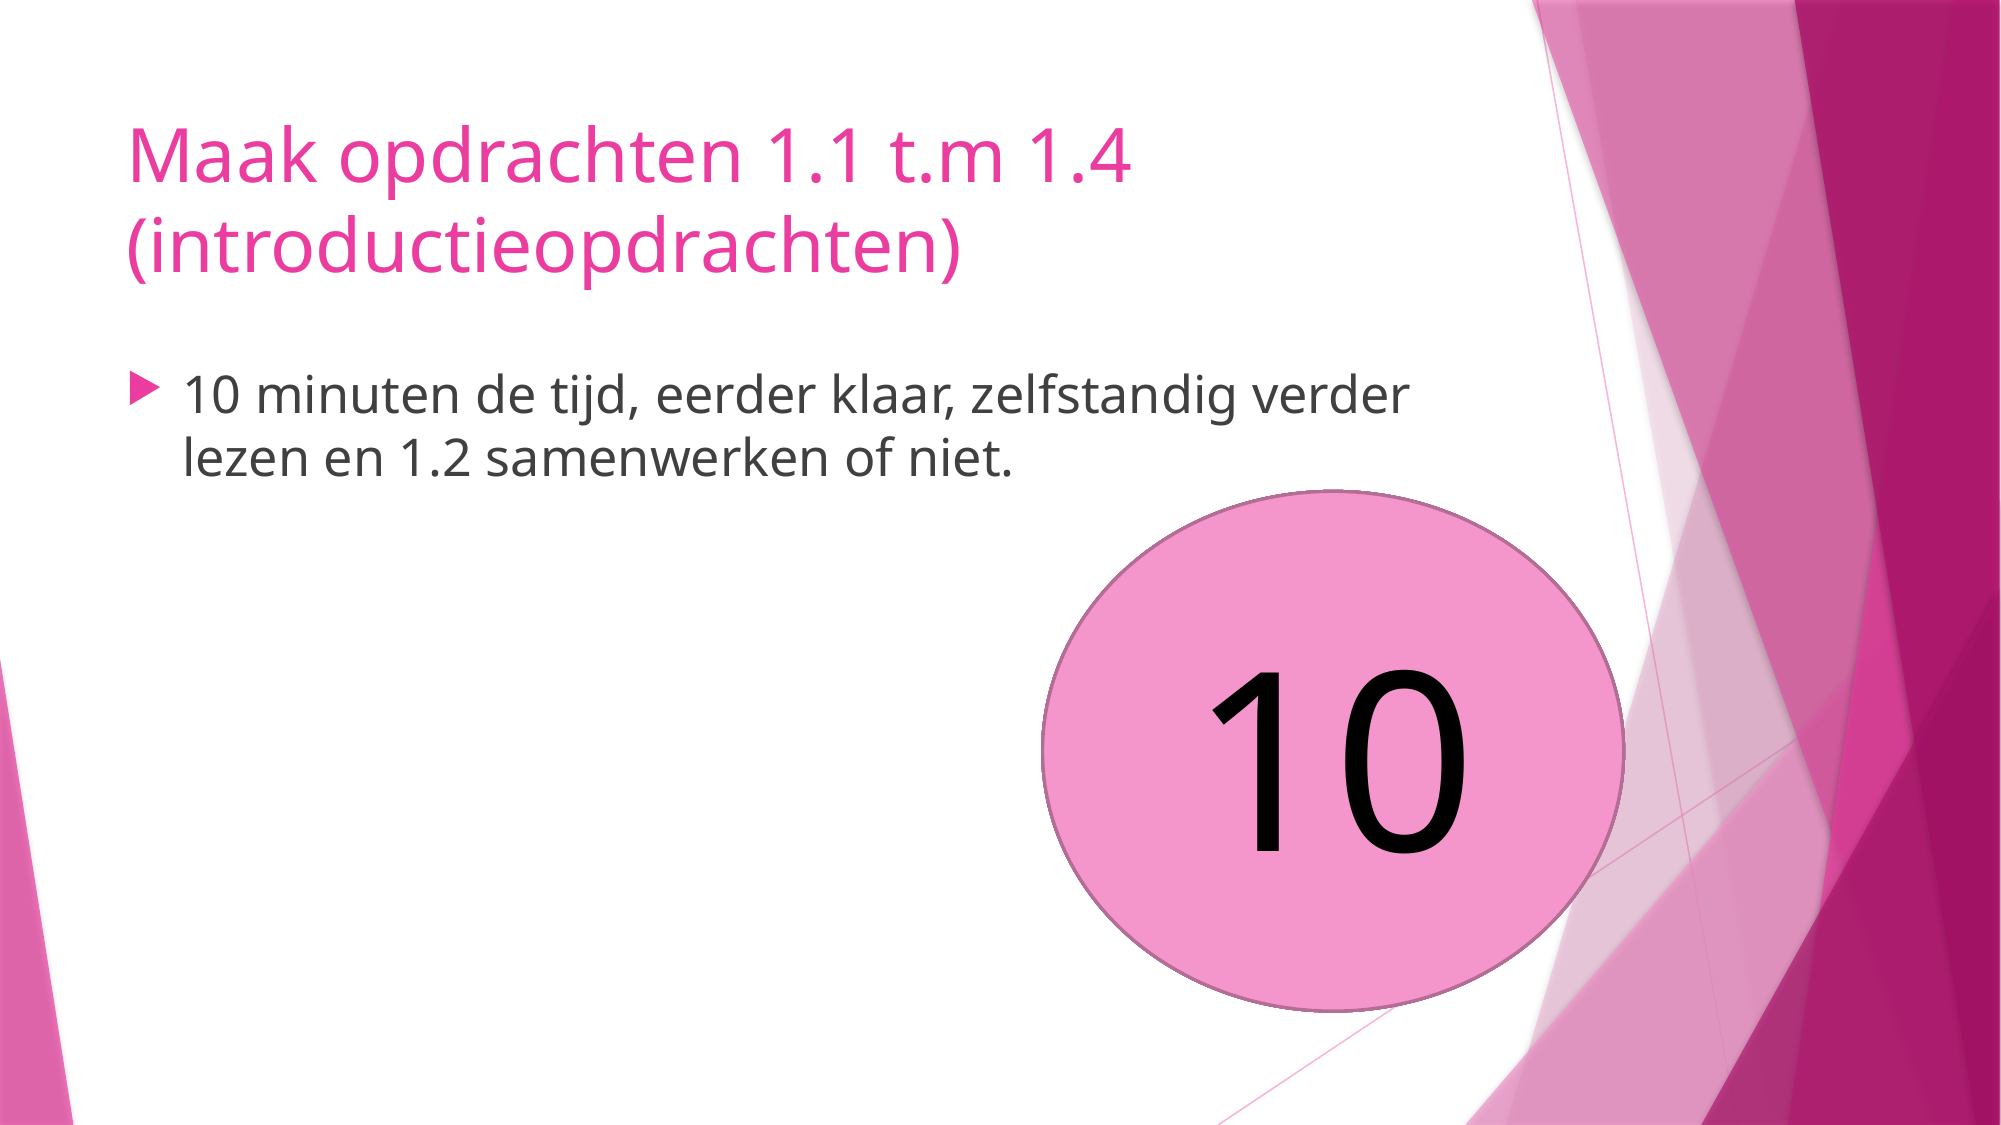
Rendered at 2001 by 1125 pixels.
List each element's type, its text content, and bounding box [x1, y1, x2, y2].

title Maak opdrachten 1.1 t.m 1.4 (introductieopdrachten) [111, 99, 1522, 317]
text_box 10 [1041, 489, 1626, 1013]
list 10 minuten de tijd, eerder klaar, zelfstandig verder lezen en 1.2 samenwerken of niet. [111, 354, 1522, 992]
